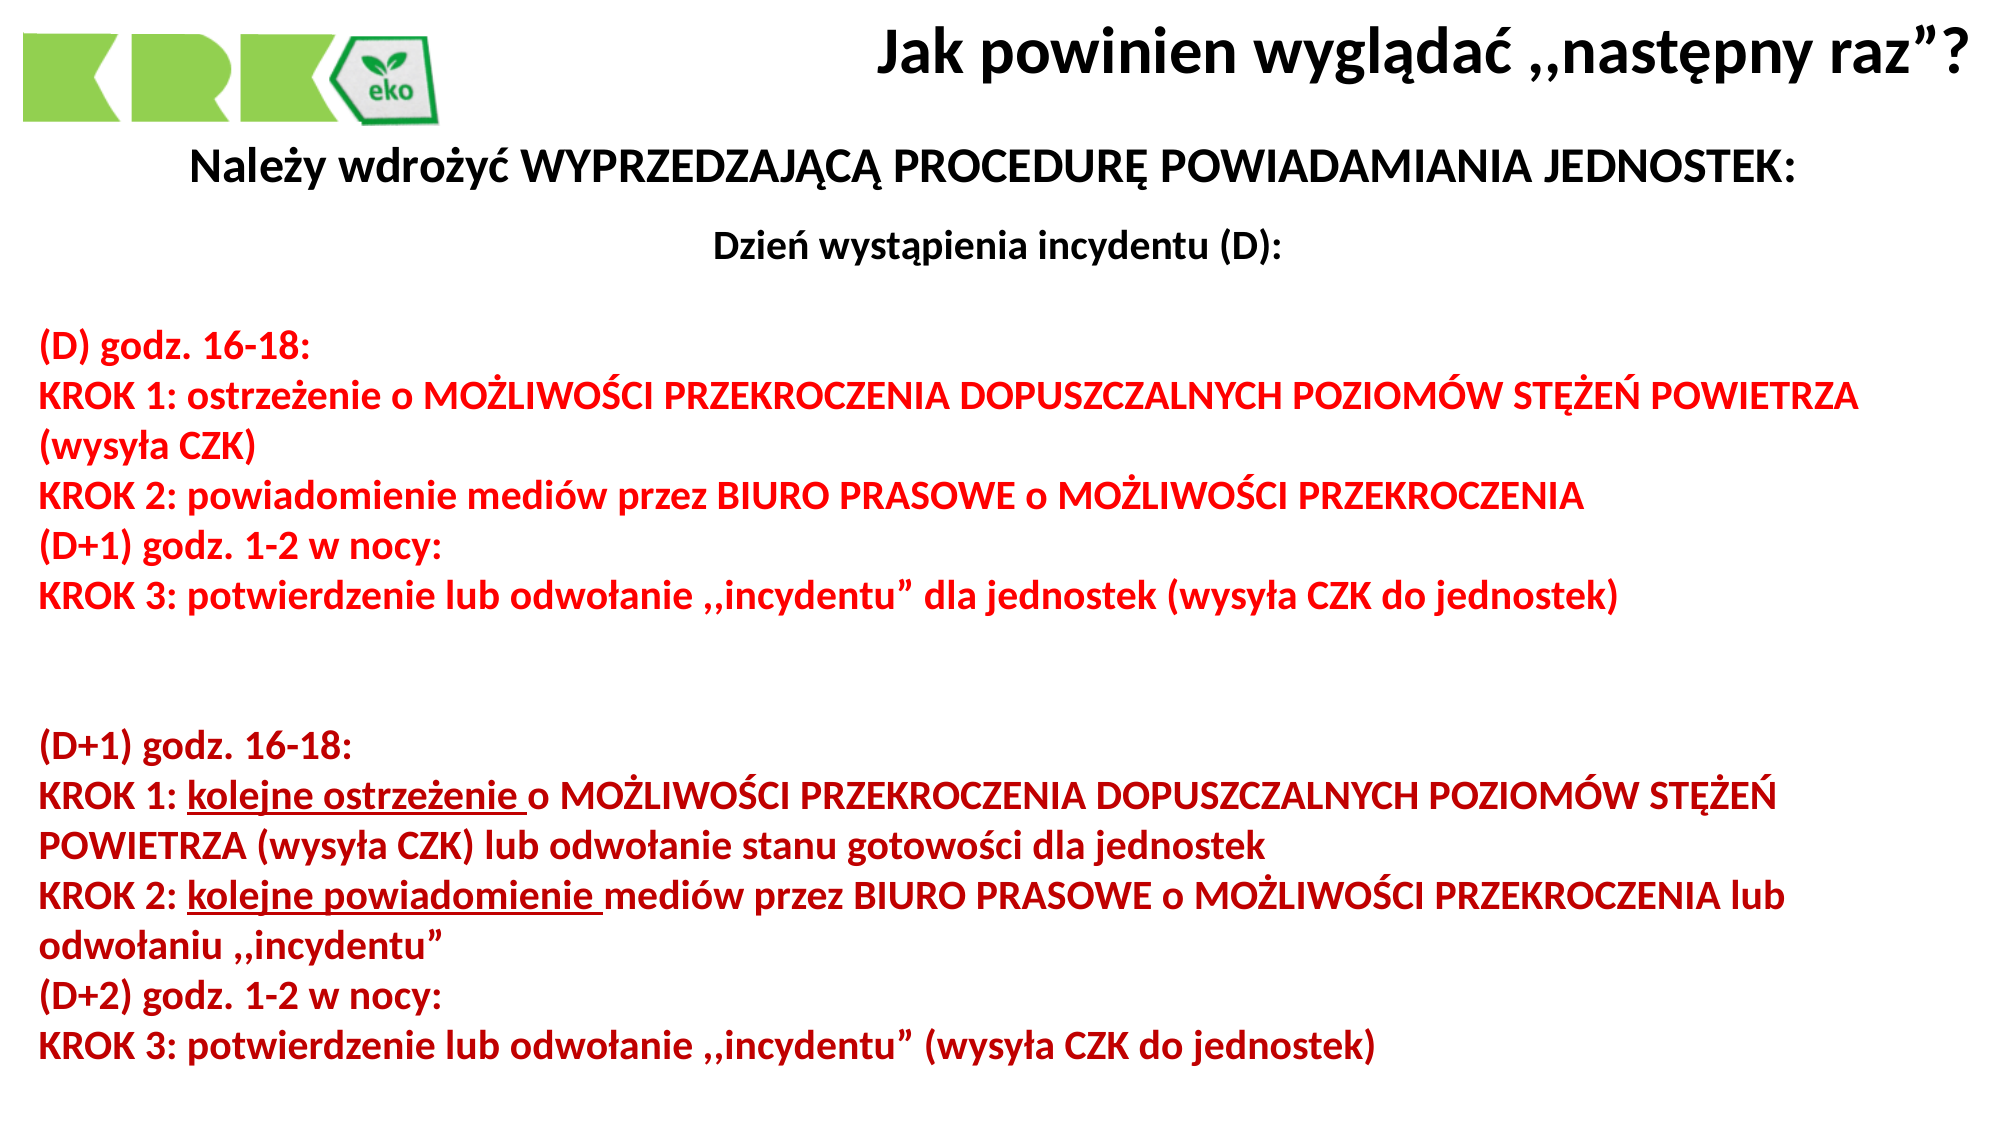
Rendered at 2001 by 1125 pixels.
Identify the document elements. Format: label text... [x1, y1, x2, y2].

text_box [23, 31, 441, 126]
text_box Należy wdrożyć WYPRZEDZAJĄCĄ PROCEDURĘ POWIADAMIANIA JEDNOSTEK: Dzień wystąpienia incydentu (D): (D) godz. 16-18: KROK 1: ostrzeżenie o MOŻLIWOŚCI PRZEKROCZENIA DOPUSZCZALNYCH POZIOMÓW STĘŻEŃ POWIETRZA (wysyła CZK) KROK 2: powiadomienie mediów przez BIURO PRASOWE o MOŻLIWOŚCI PRZEKROCZENIA (D+1) godz. 1-2 w nocy: KROK 3: potwierdzenie lub odwołanie ,,incydentu” dla jednostek (wysyła CZK do jednostek) (D+1) godz. 16-18: KROK 1: kolejne ostrzeżenie o MOŻLIWOŚCI PRZEKROCZENIA DOPUSZCZALNYCH POZIOMÓW STĘŻEŃ POWIETRZA (wysyła CZK) lub odwołanie stanu gotowości dla jednostek KROK 2: kolejne powiadomienie mediów przez BIURO PRASOWE o MOŻLIWOŚCI PRZEKROCZENIA lub odwołaniu ,,incydentu” (D+2) godz. 1-2 w nocy: KROK 3: potwierdzenie lub odwołanie ,,incydentu” (wysyła CZK do jednostek) [23, 125, 1973, 1076]
text_box Jak powinien wyglądać ,,następny raz”? [850, 0, 2000, 95]
